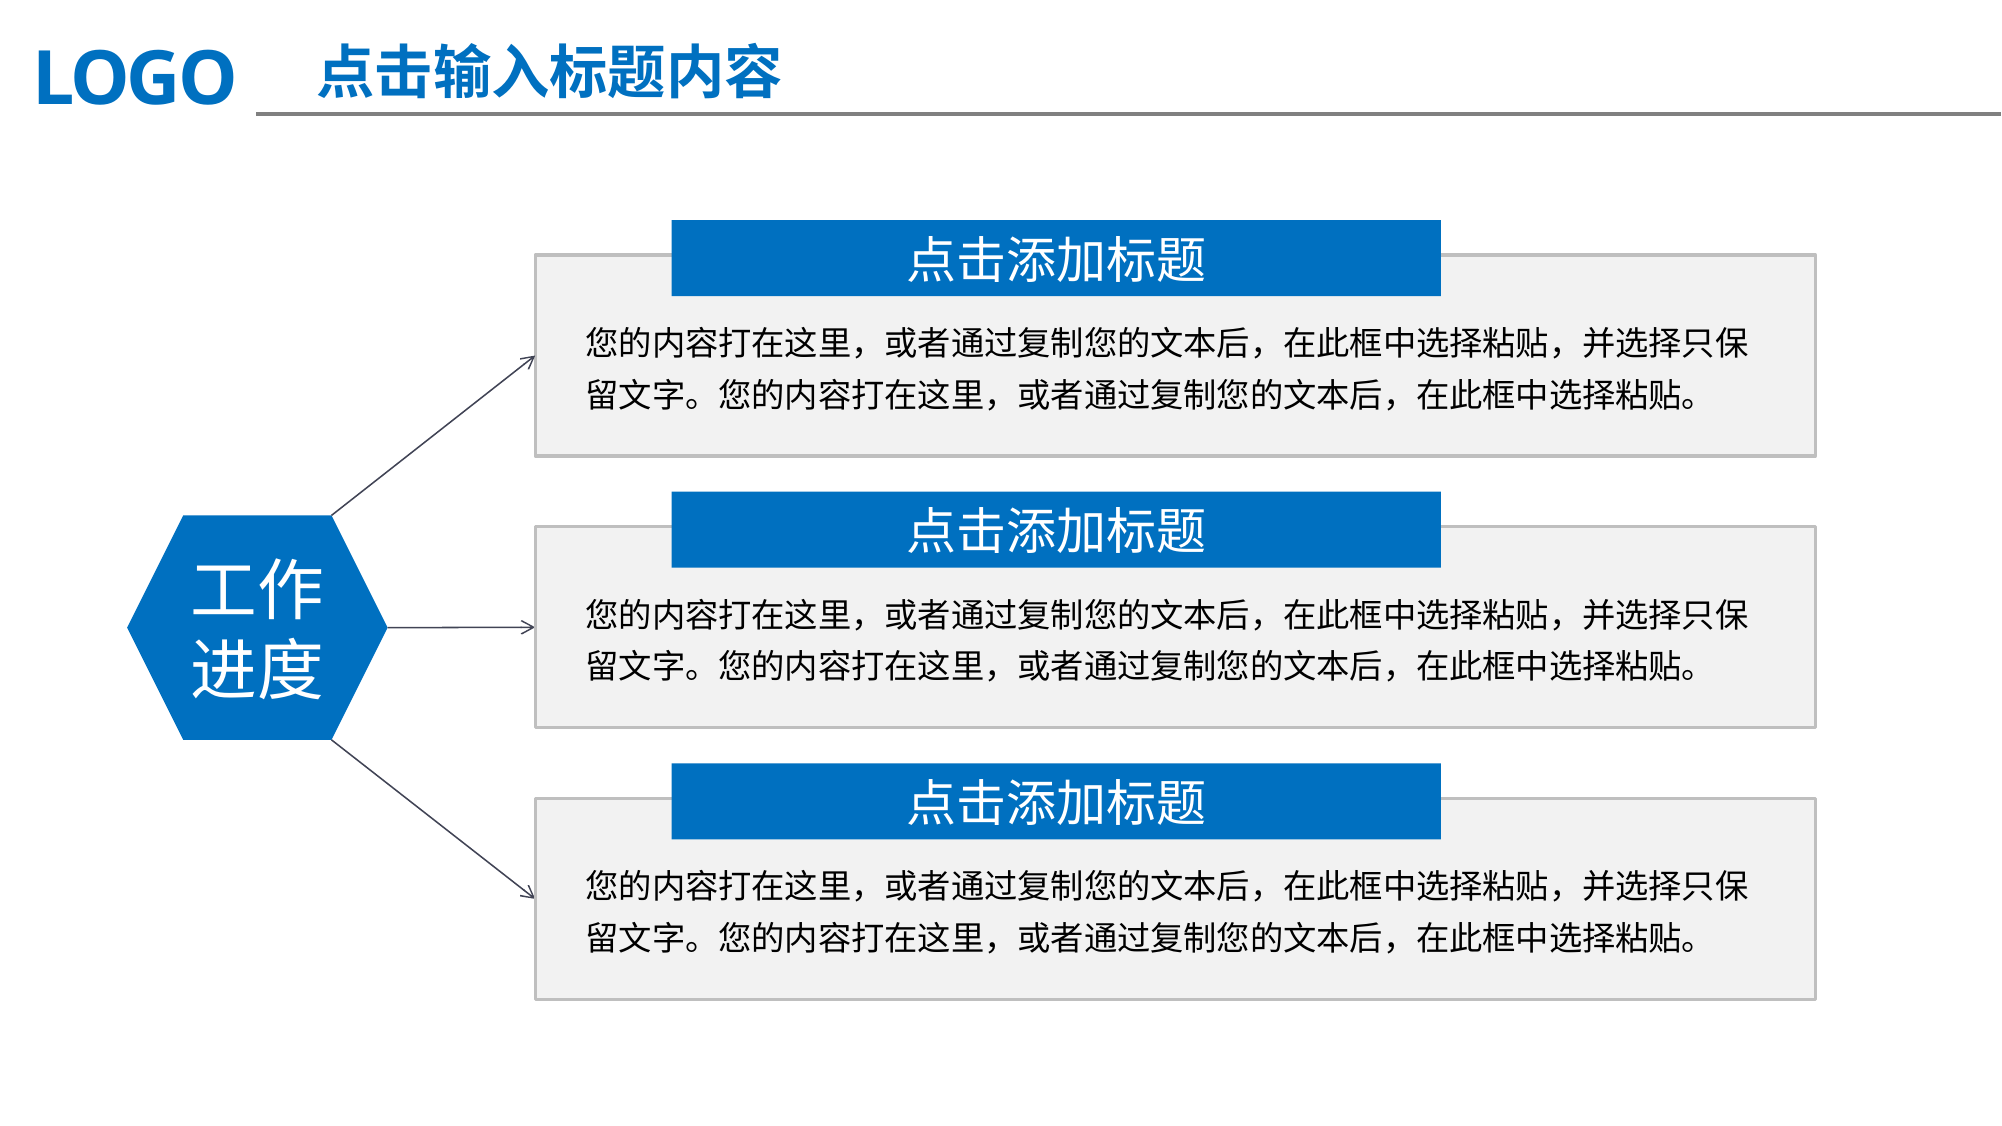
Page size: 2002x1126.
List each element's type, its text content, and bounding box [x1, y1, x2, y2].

text_box [533, 253, 1818, 458]
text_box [331, 355, 536, 516]
text_box 您的内容打在这里，或者通过复制您的文本后，在此框中选择粘贴，并选择只保留文字。您的内容打在这里，或者通过复制您的文本后，在此框中选择粘贴。 [570, 574, 1769, 694]
text_box 点击添加标题 [670, 218, 1443, 298]
text_box 您的内容打在这里，或者通过复制您的文本后，在此框中选择粘贴，并选择只保留文字。您的内容打在这里，或者通过复制您的文本后，在此框中选择粘贴。 [570, 846, 1769, 965]
text_box 点击添加标题 [670, 490, 1443, 570]
text_box 点击输入标题内容 [279, 27, 820, 113]
text_box 您的内容打在这里，或者通过复制您的文本后，在此框中选择粘贴，并选择只保留文字。您的内容打在这里，或者通过复制您的文本后，在此框中选择粘贴。 [570, 302, 1769, 422]
text_box [533, 525, 1818, 730]
text_box 点击添加标题 [670, 761, 1443, 842]
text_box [331, 739, 536, 900]
text_box 工作进度 [125, 513, 390, 742]
text_box [533, 796, 1818, 1001]
